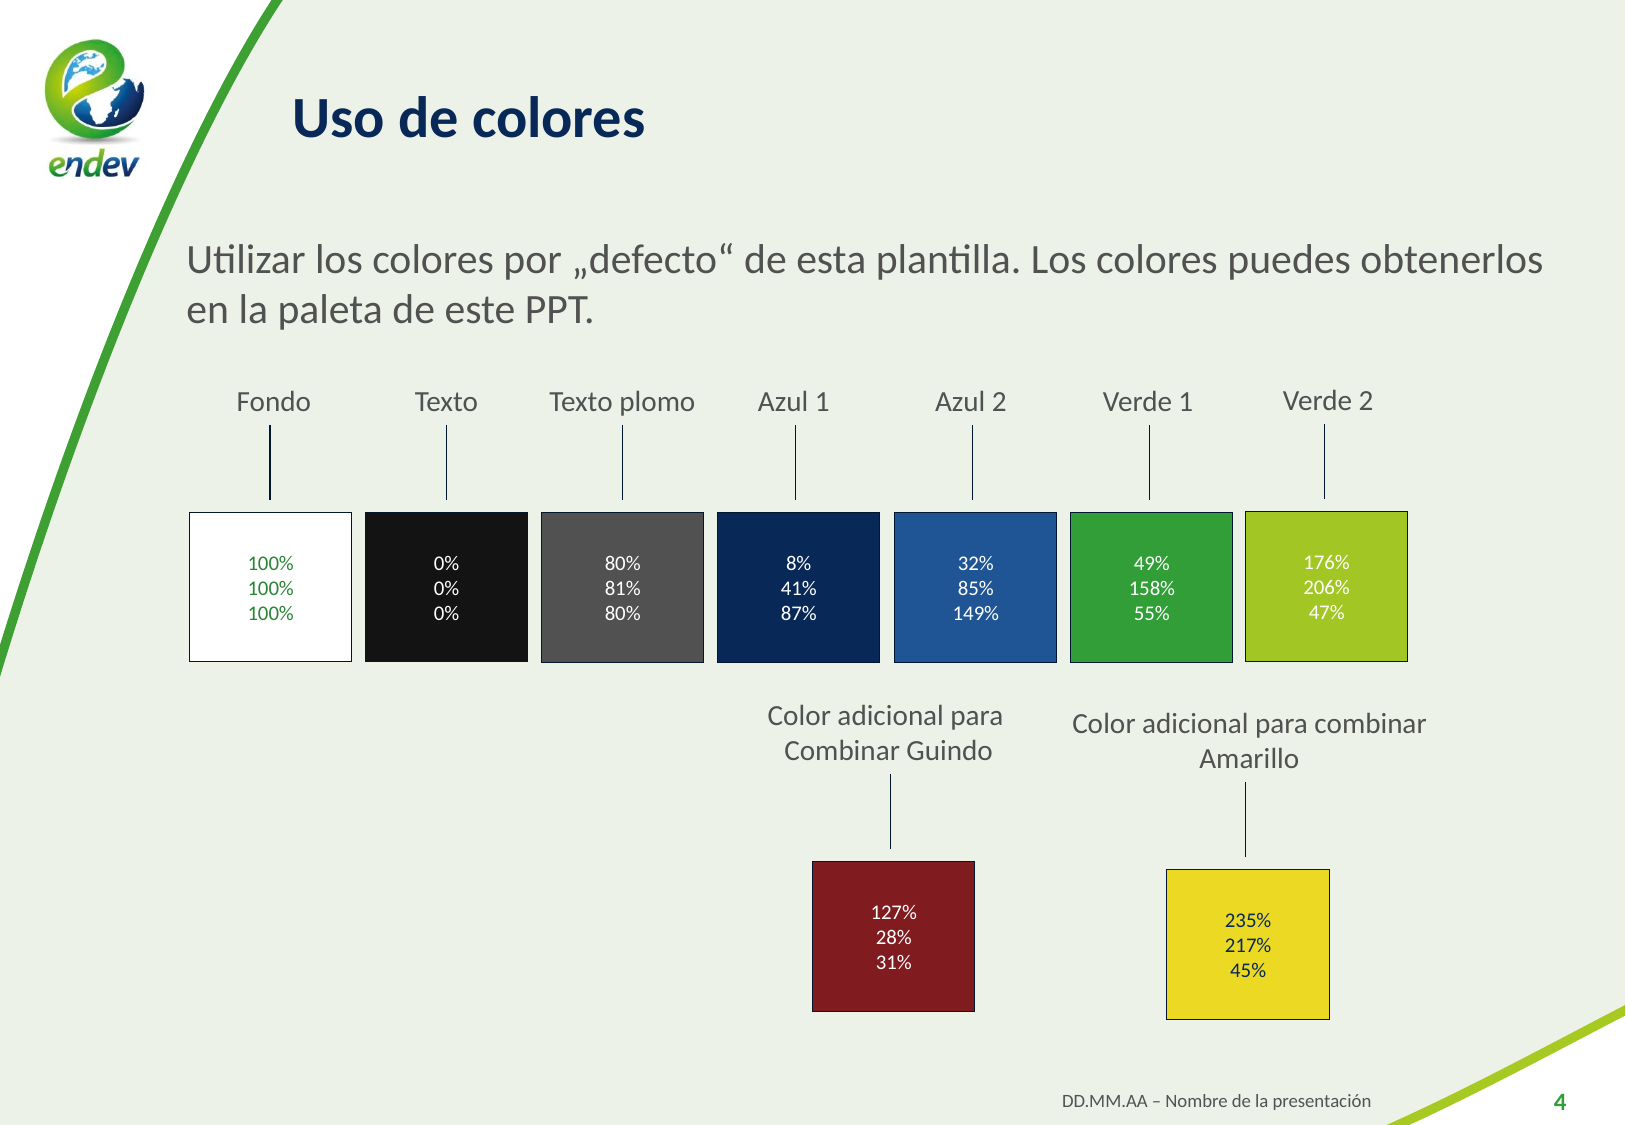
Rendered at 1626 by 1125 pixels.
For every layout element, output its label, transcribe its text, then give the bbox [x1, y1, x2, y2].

list Utilizar los colores por „defecto“ de esta plantilla. Los colores puedes obtenerlos en la paleta de este PPT. [186, 231, 1545, 1075]
text_box Azul 2 [889, 387, 1053, 425]
text_box Verde 1 [1066, 387, 1230, 425]
text_box Color adicional para Combinar Guindo [807, 736, 970, 774]
text_box Verde 2 [1246, 386, 1410, 424]
text_box 0% 0% 0% [365, 512, 528, 662]
picture [32, 39, 157, 177]
text_box Texto plomo [541, 387, 704, 425]
text_box 8% 41% 87% [717, 512, 880, 663]
text_box Texto [365, 387, 528, 425]
text_box 100% 100% 100% [189, 512, 352, 662]
text_box Azul 1 [712, 387, 875, 425]
title Uso de colores [292, 7, 1557, 158]
text_box Color adicional para combinar Amarillo [1168, 744, 1331, 783]
text_box Fondo [192, 387, 356, 425]
text_box 127% 28% 31% [812, 861, 975, 1012]
text_box 32% 85% 149% [894, 512, 1057, 663]
slide_number 4 [1516, 1074, 1604, 1125]
text_box 49% 158% 55% [1070, 512, 1233, 663]
text_box 176% 206% 47% [1245, 511, 1408, 662]
text_box 80% 81% 80% [541, 512, 704, 663]
text_box 235% 217% 45% [1166, 869, 1330, 1020]
footer DD.MM.AA – Nombre de la presentación [871, 1074, 1387, 1125]
